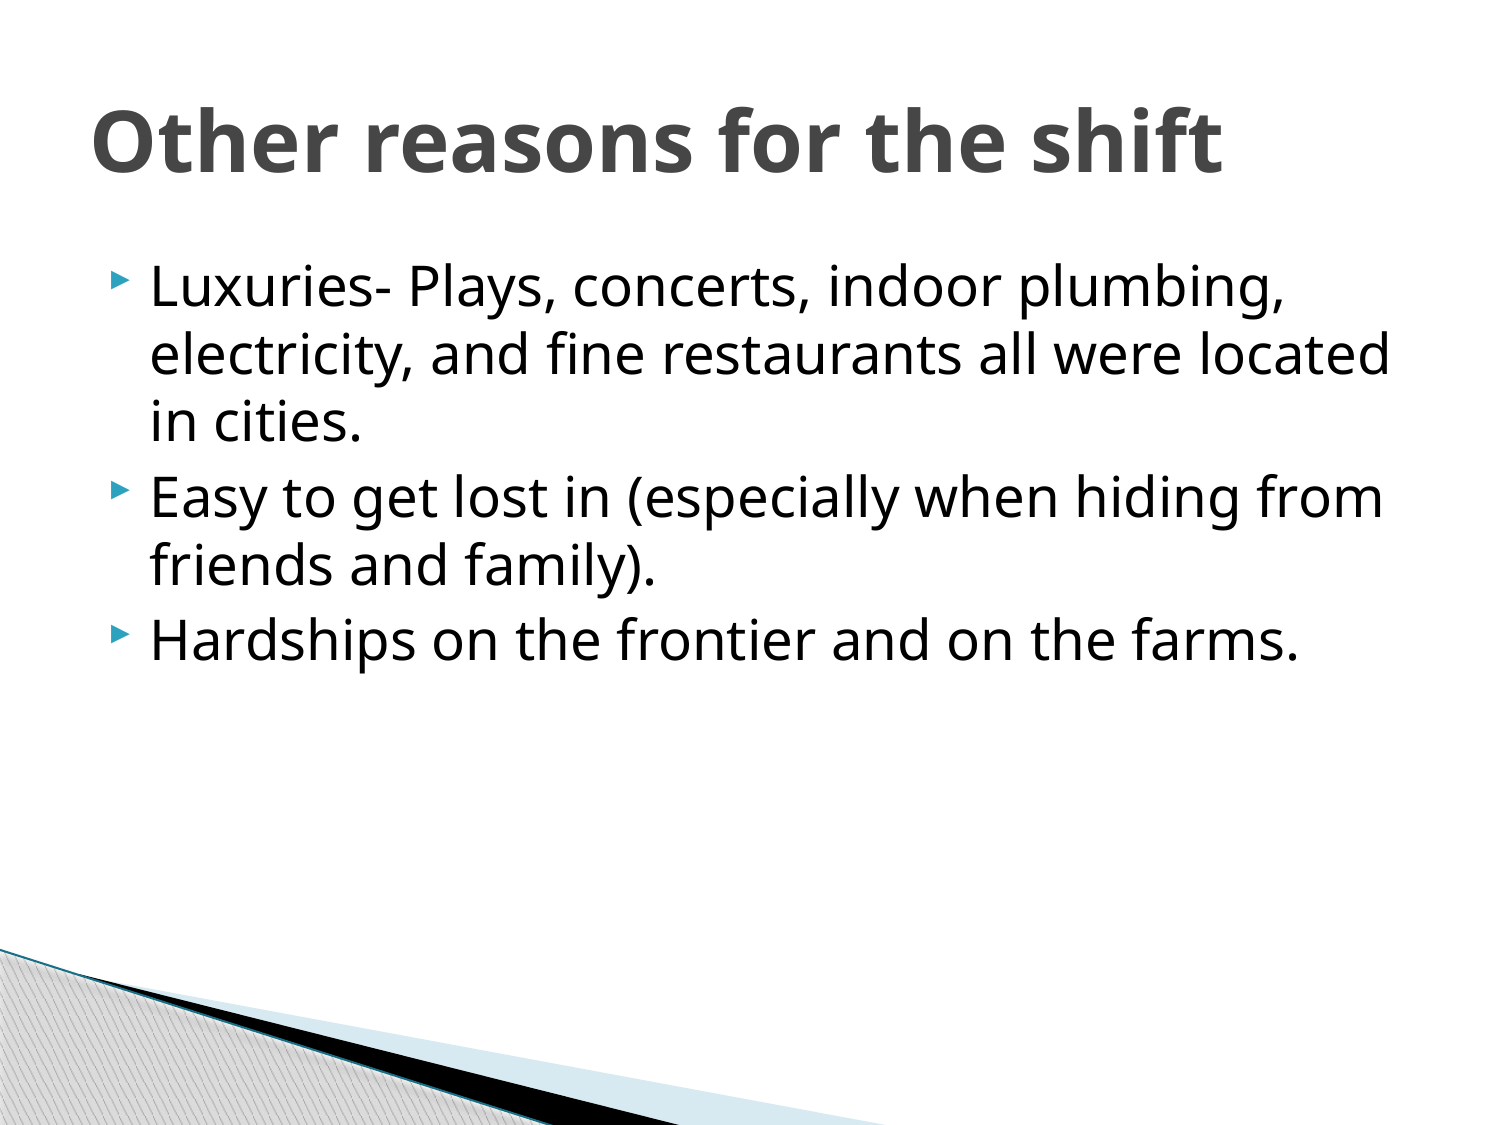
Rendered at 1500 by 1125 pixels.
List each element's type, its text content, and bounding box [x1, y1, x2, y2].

list Luxuries- Plays, concerts, indoor plumbing, electricity, and fine restaurants all were located in cities. Easy to get lost in (especially when hiding from friends and family). Hardships on the frontier and on the farms. [74, 242, 1426, 986]
title Other reasons for the shift [75, 45, 1425, 233]
